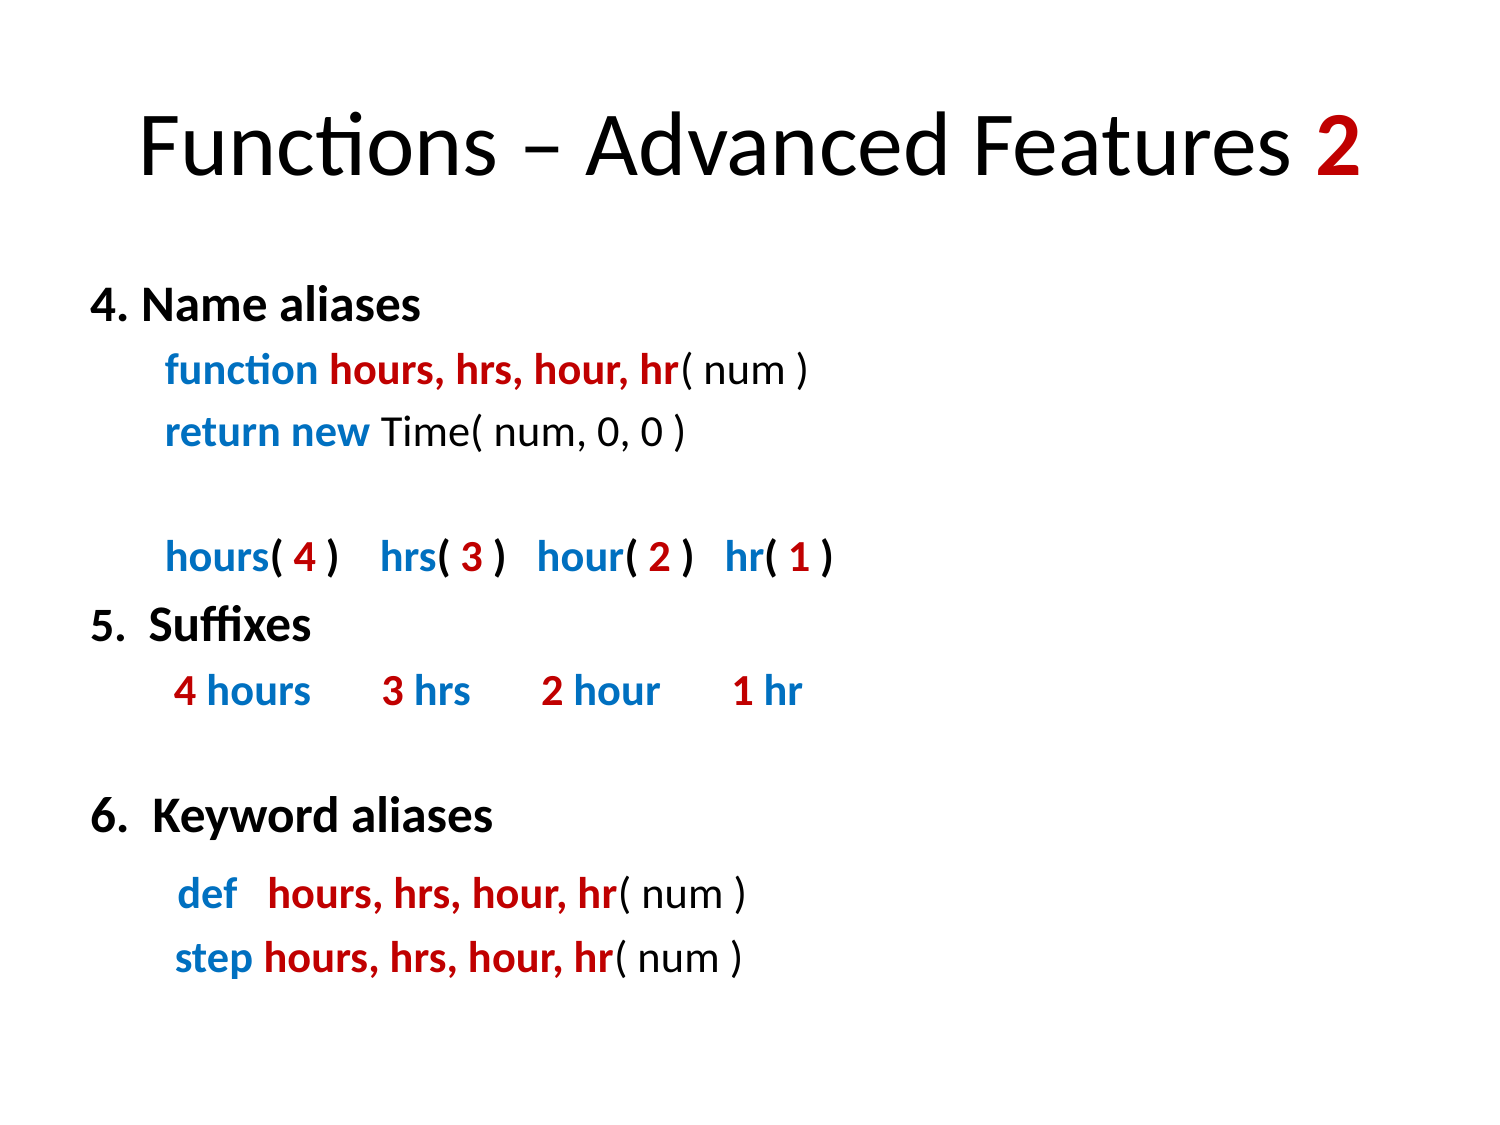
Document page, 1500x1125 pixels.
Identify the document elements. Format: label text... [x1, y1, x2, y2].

title Functions – Advanced Features 2 [75, 45, 1425, 233]
list 4. Name aliases function hours, hrs, hour, hr( num ) return new Time( num, 0, 0 ) hours( 4 ) hrs( 3 ) hour( 2 ) hr( 1 ) 5. Suffixes 4 hours 3 hrs 2 hour 1 hr 6. Keyword aliases def hours, hrs, hour, hr( num ) step hours, hrs, hour, hr( num ) [75, 262, 1425, 1005]
